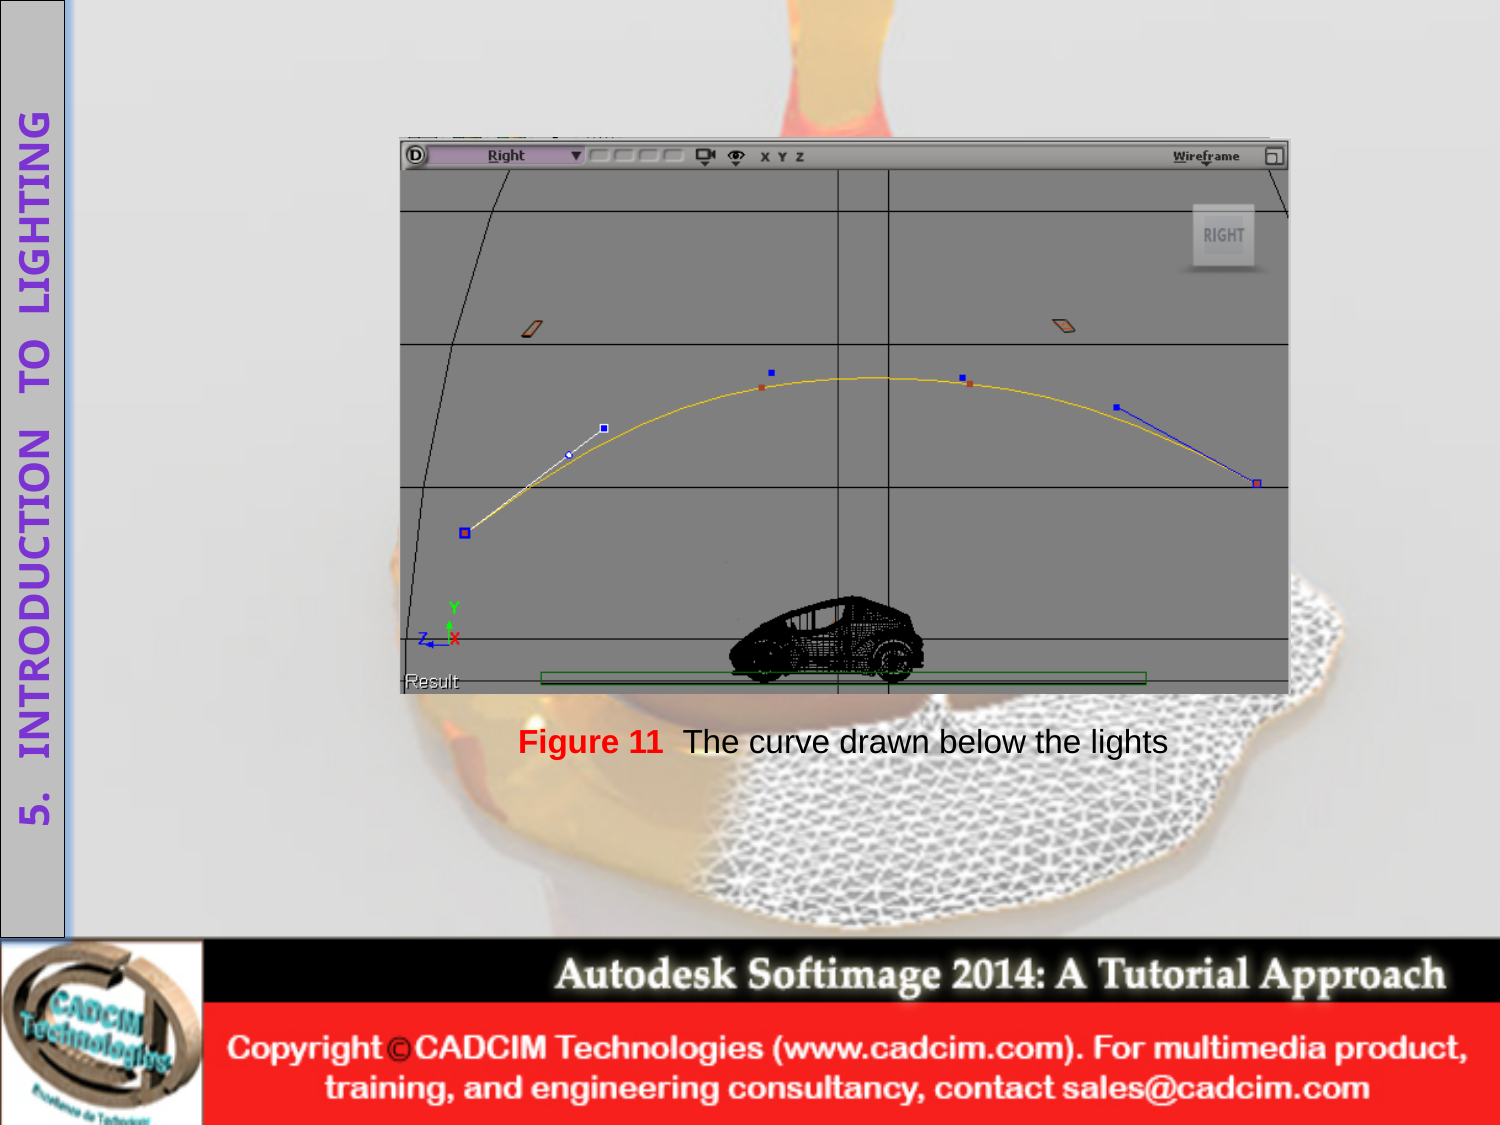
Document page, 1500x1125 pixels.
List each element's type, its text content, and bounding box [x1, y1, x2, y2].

picture [0, 0, 1500, 1125]
text_box Figure 11 The curve drawn below the lights [399, 712, 1288, 768]
